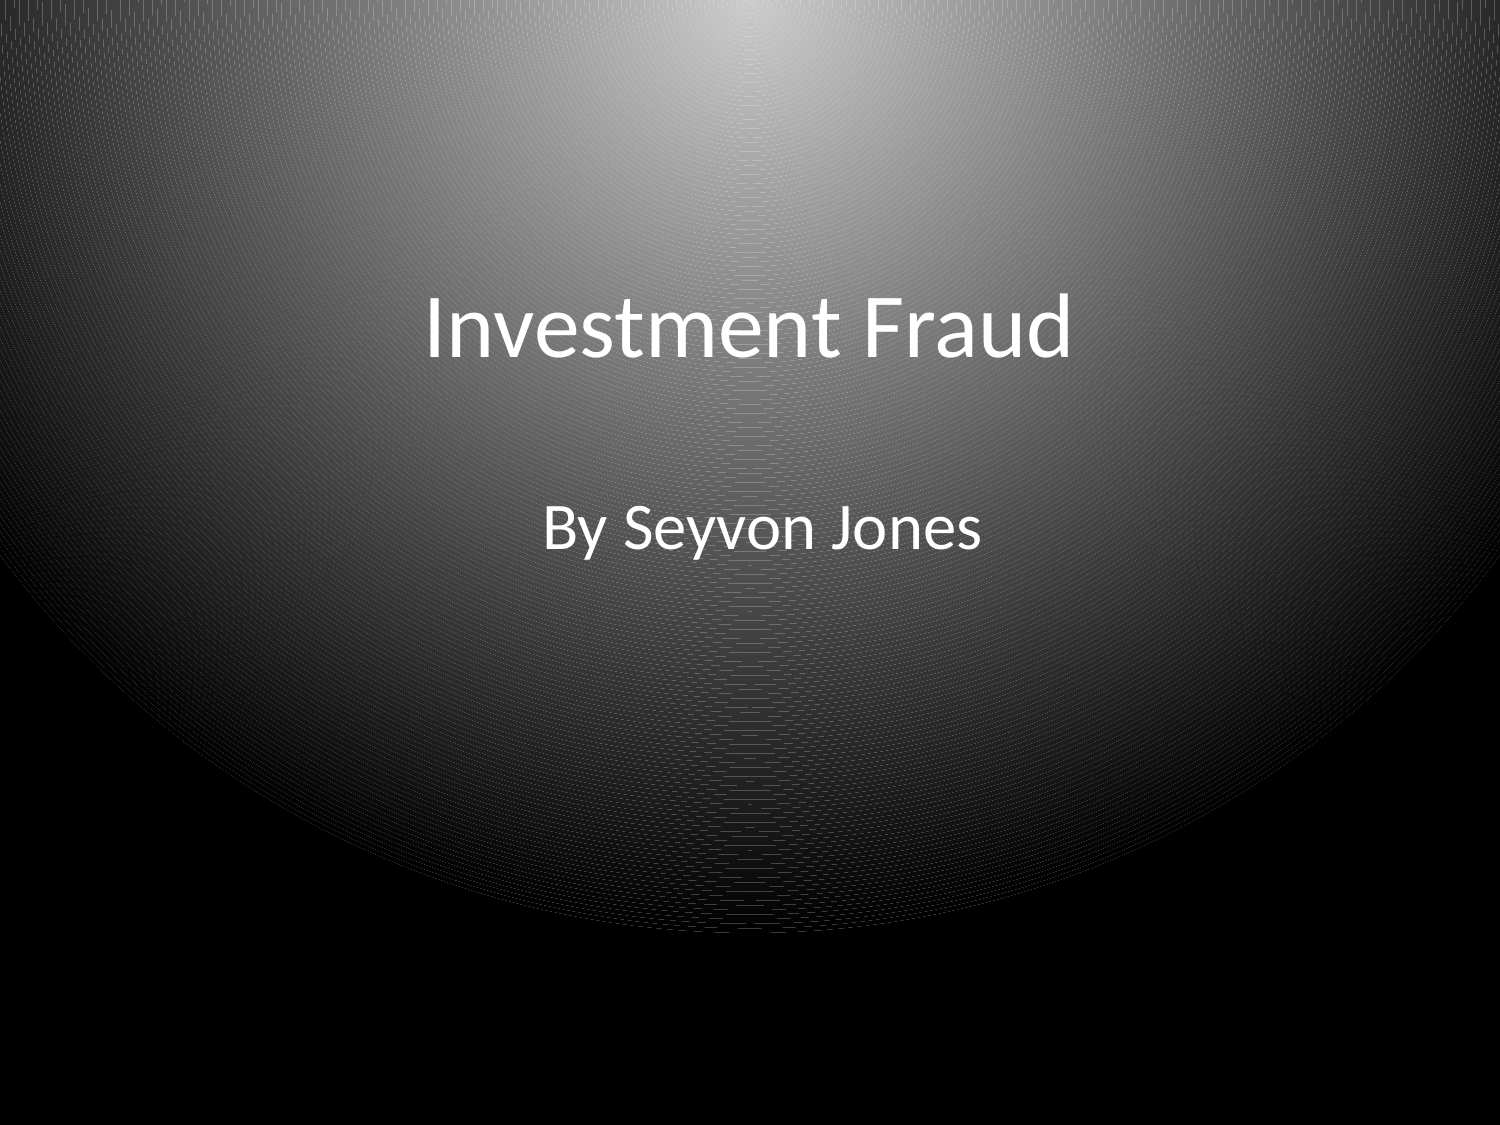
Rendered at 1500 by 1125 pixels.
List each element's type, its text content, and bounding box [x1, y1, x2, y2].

title Investment Fraud [112, 200, 1388, 442]
subtitle By Seyvon Jones [237, 474, 1288, 763]
